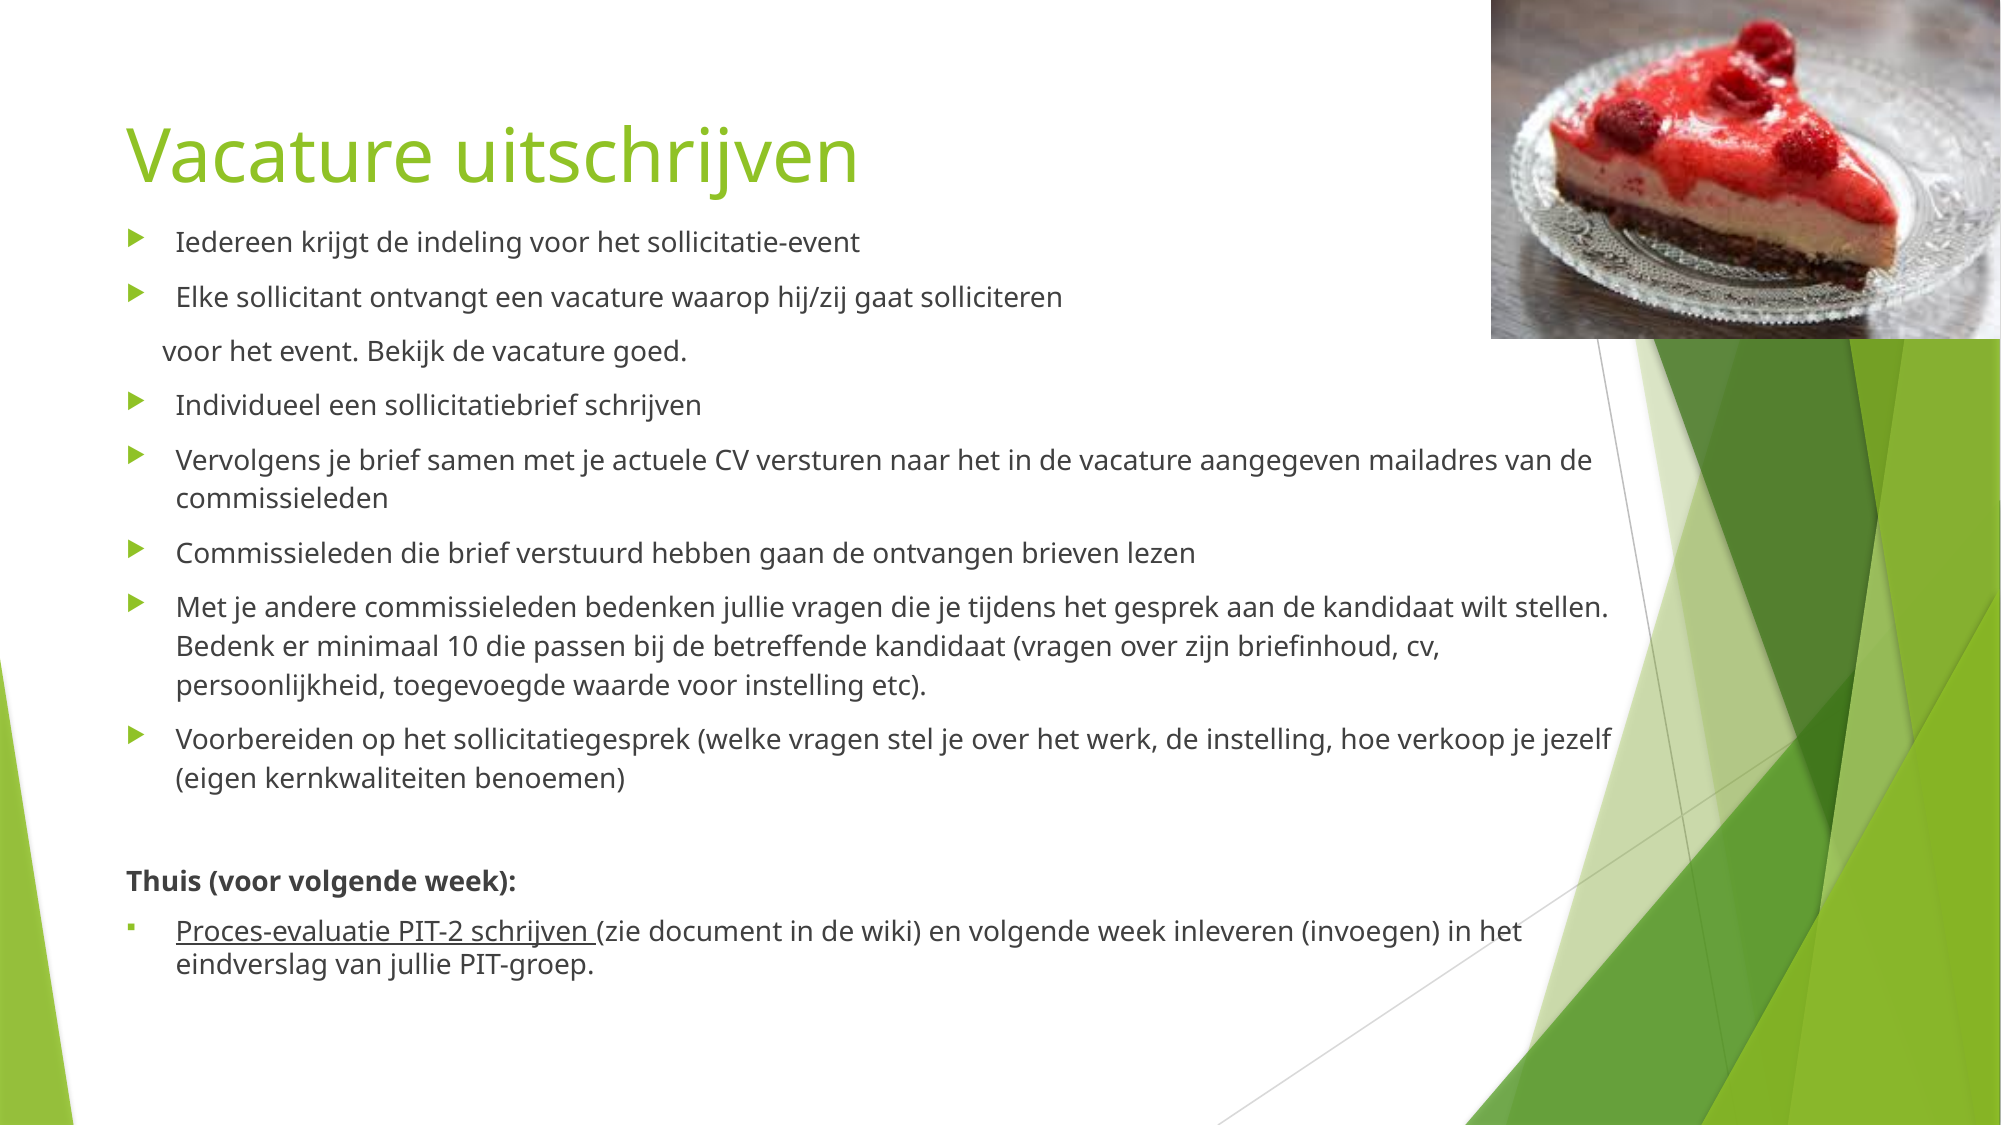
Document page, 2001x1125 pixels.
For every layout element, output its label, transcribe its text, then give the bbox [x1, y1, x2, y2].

picture [1490, 0, 2000, 340]
title Vacature uitschrijven [111, 99, 1485, 212]
list Iedereen krijgt de indeling voor het sollicitatie-event Elke sollicitant ontvangt een vacature waarop hij/zij gaat solliciteren voor het event. Bekijk de vacature goed. Individueel een sollicitatiebrief schrijven Vervolgens je brief samen met je actuele CV versturen naar het in de vacature aangegeven mailadres van de commissieleden Commissieleden die brief verstuurd hebben gaan de ontvangen brieven lezen Met je andere commissieleden bedenken jullie vragen die je tijdens het gesprek aan de kandidaat wilt stellen. Bedenk er minimaal 10 die passen bij de betreffende kandidaat (vragen over zijn briefinhoud, cv, persoonlijkheid, toegevoegde waarde voor instelling etc). Voorbereiden op het sollicitatiegesprek (welke vragen stel je over het werk, de instelling, hoe verkoop je jezelf (eigen kernkwaliteiten benoemen) Thuis (voor volgende week): Proces-evaluatie PIT-2 schrijven (zie document in de wiki) en volgende week inleveren (invoegen) in het eindverslag van jullie PIT-groep. [111, 212, 1642, 991]
